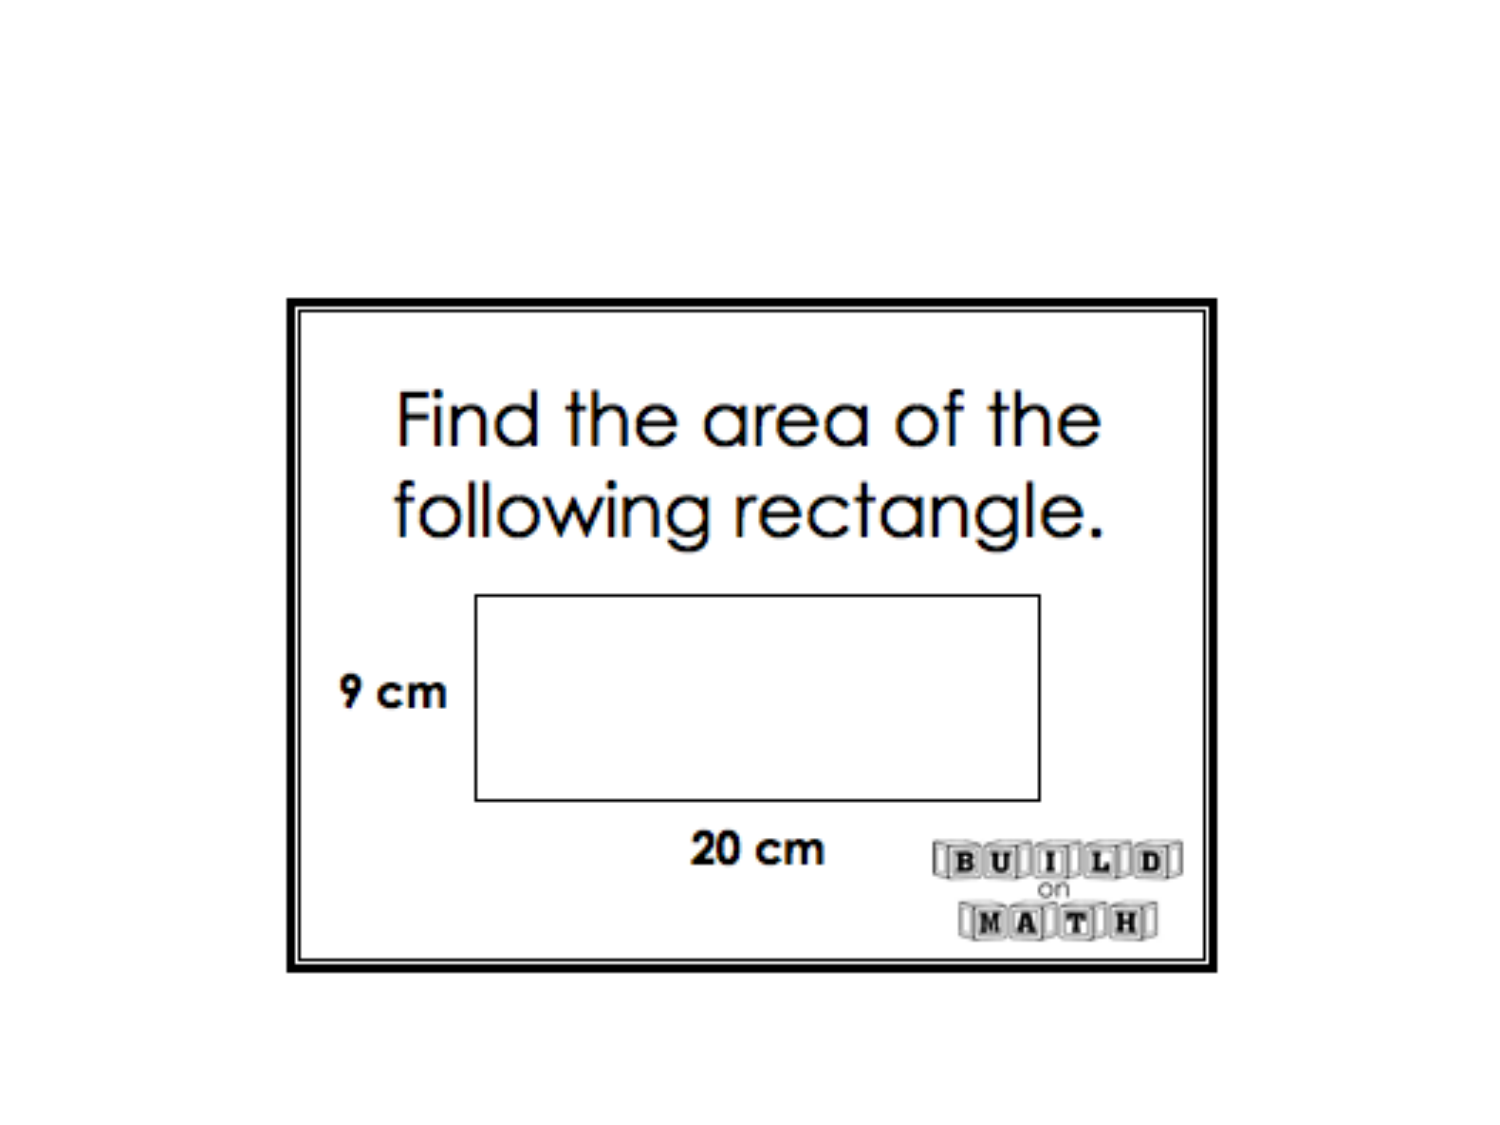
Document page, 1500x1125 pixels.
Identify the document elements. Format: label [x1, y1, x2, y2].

list [74, 262, 1426, 1006]
